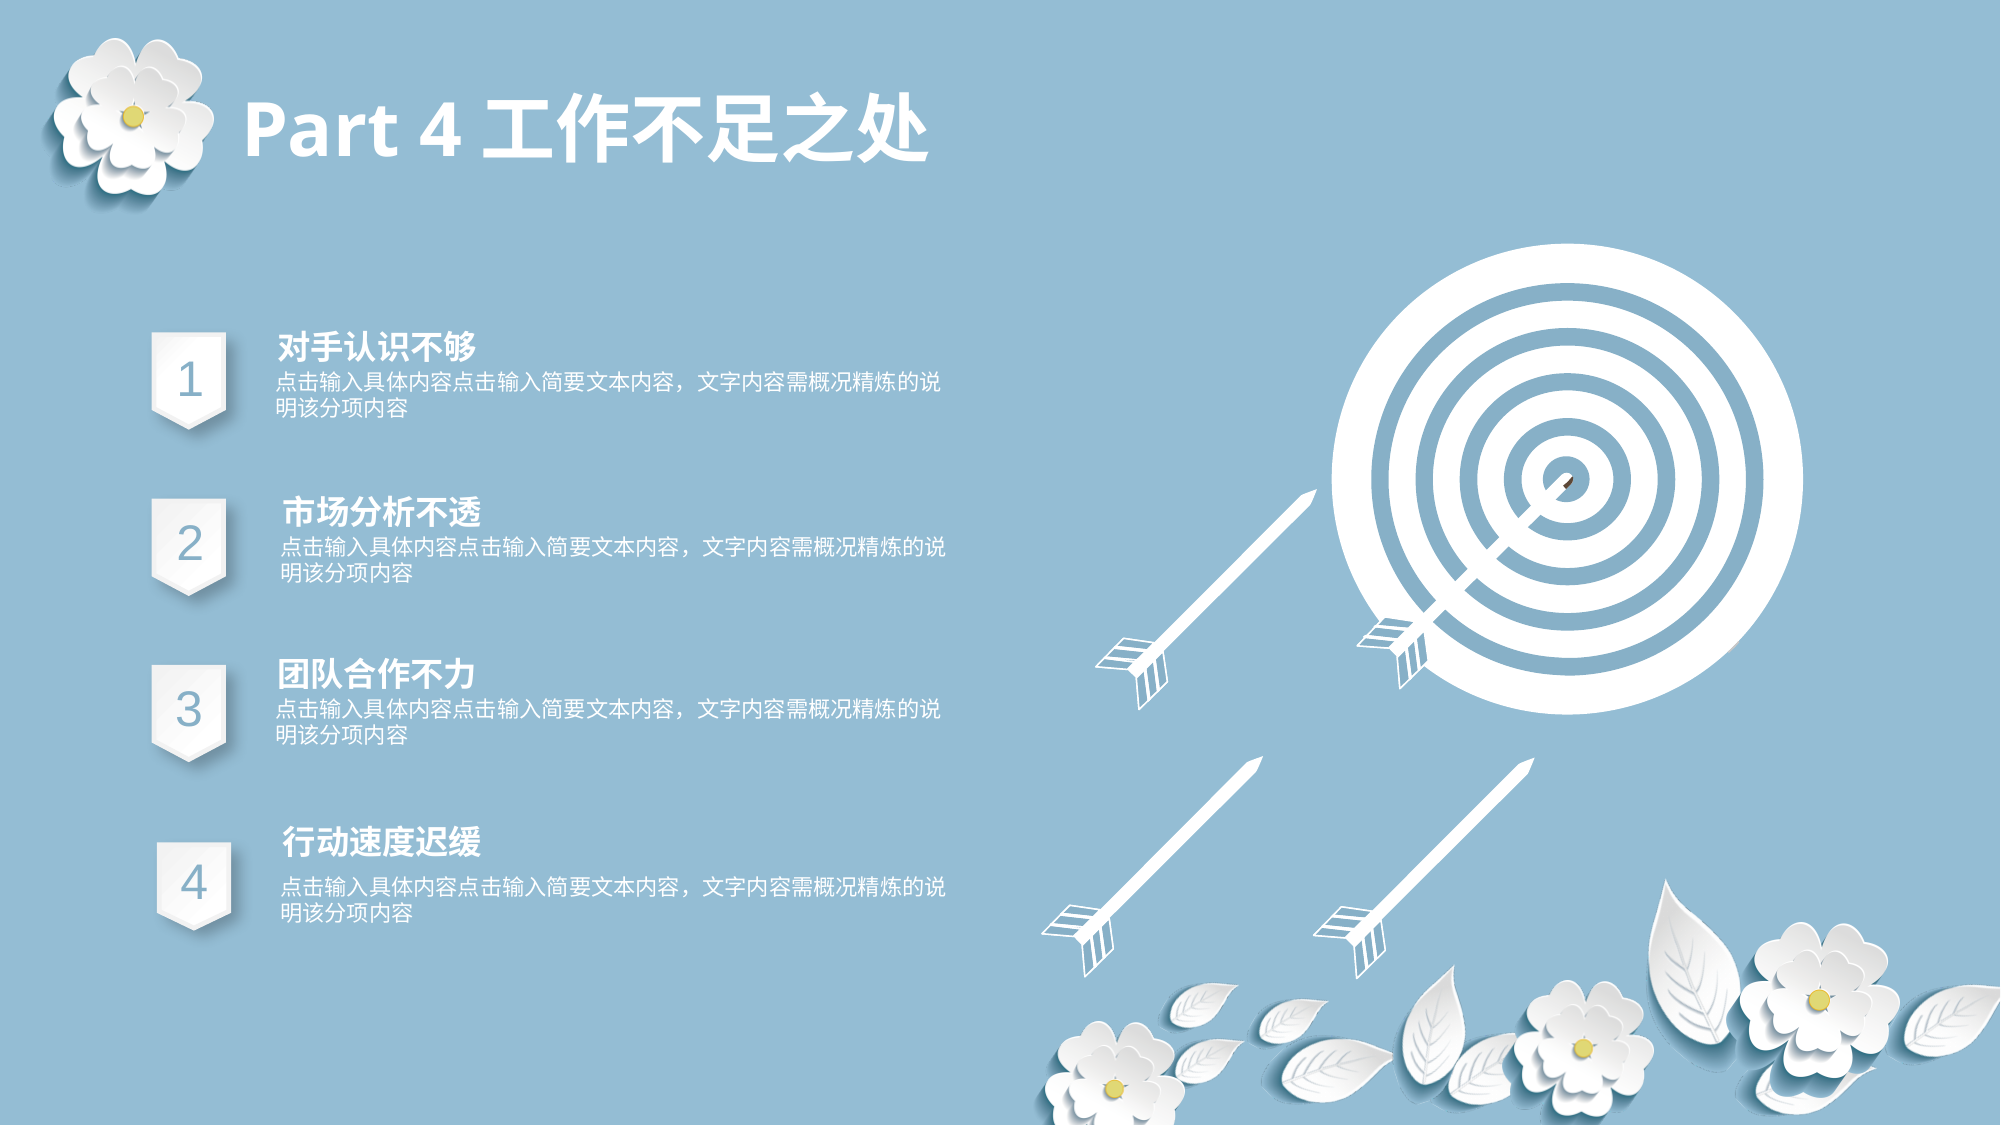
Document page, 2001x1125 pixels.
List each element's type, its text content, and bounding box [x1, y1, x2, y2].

text_box 点击输入具体内容点击输入简要文本内容，文字内容需概况精炼的说明该分项内容 [265, 865, 971, 956]
text_box [1415, 327, 1720, 631]
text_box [149, 494, 230, 594]
text_box 点击输入具体内容点击输入简要文本内容，文字内容需概况精炼的说明该分项内容 [265, 525, 971, 626]
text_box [148, 660, 229, 760]
text_box Part 4工作不足之处 [226, 74, 946, 179]
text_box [1357, 472, 1574, 689]
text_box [1042, 756, 1264, 977]
text_box [1331, 243, 1804, 715]
picture [1033, 977, 1244, 1125]
text_box [1389, 301, 1745, 657]
picture [40, 38, 214, 215]
text_box 点击输入具体内容点击输入简要文本内容，文字内容需概况精炼的说明该分项内容 [260, 687, 966, 787]
text_box 点击输入具体内容点击输入简要文本内容，文字内容需概况精炼的说明该分项内容 [260, 360, 966, 461]
text_box [1544, 456, 1590, 501]
text_box 对手认识不够 [277, 326, 478, 360]
text_box [1371, 283, 1764, 676]
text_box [1313, 757, 1535, 979]
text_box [1095, 489, 1318, 710]
text_box 行动速度迟缓 [282, 821, 483, 862]
text_box [1727, 640, 1740, 654]
text_box [1504, 418, 1631, 541]
text_box 市场分析不透 [282, 491, 483, 525]
text_box 团队合作不力 [277, 653, 478, 687]
picture [1244, 879, 2001, 1125]
text_box [1459, 373, 1676, 586]
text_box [153, 833, 235, 929]
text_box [149, 331, 230, 428]
